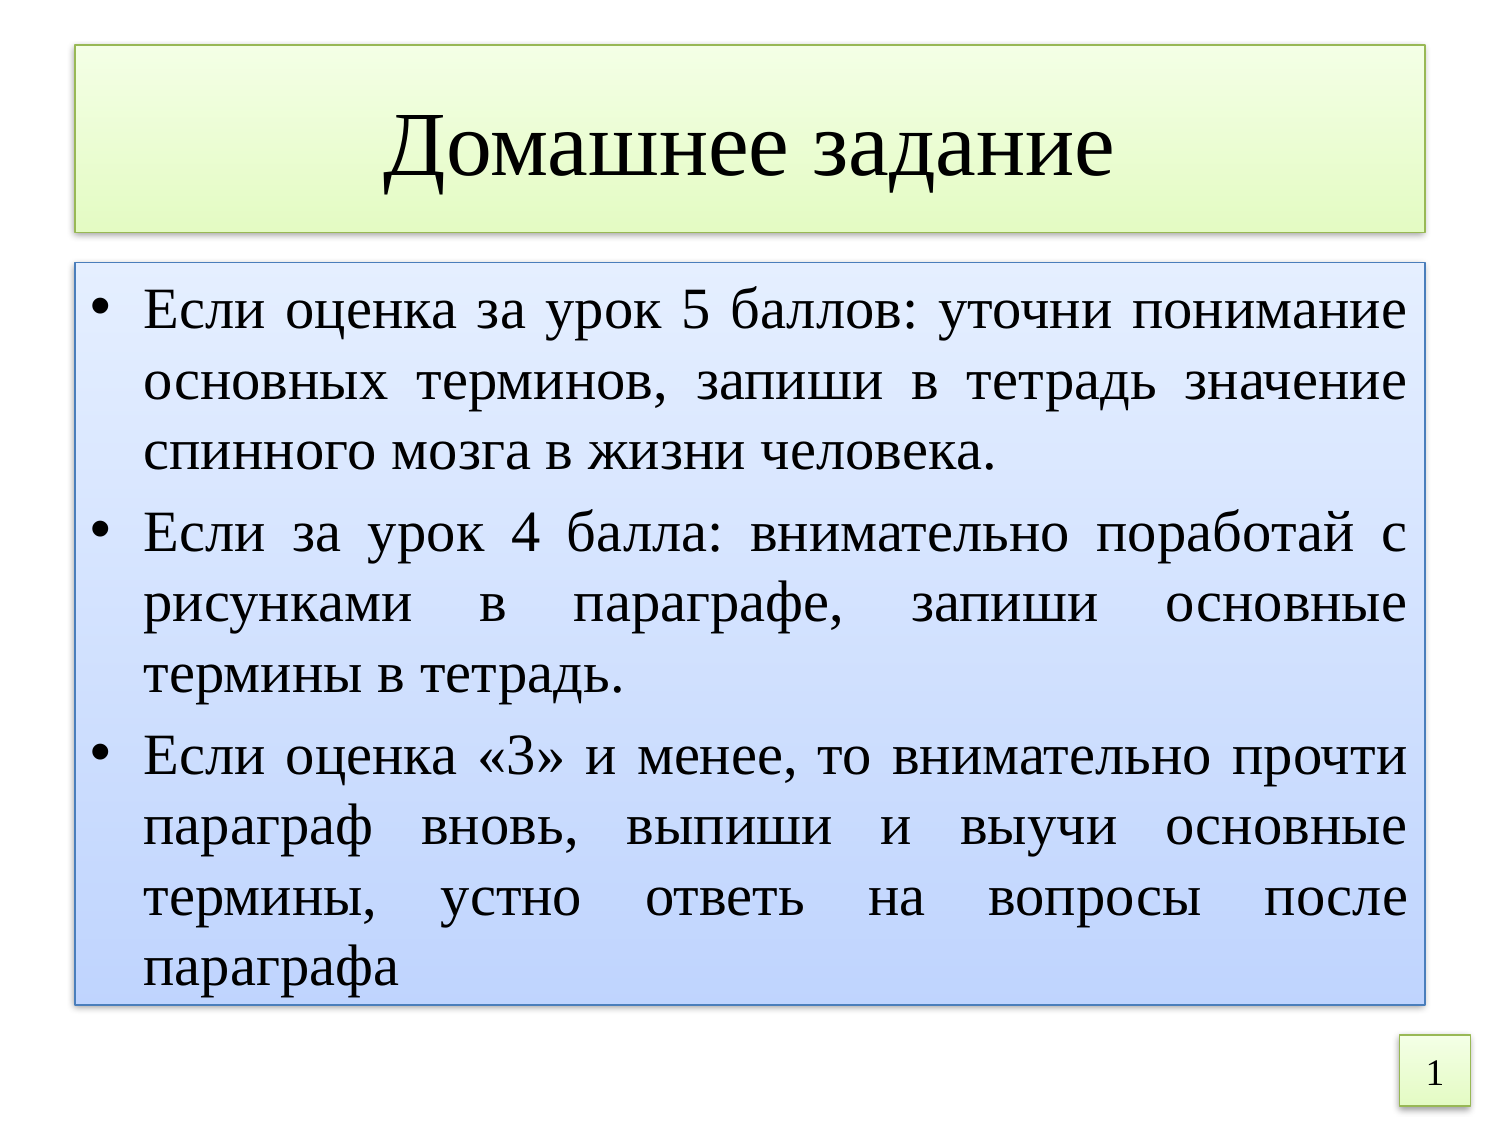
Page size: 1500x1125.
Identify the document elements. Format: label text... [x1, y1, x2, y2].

list Если оценка за урок 5 баллов: уточни понимание основных терминов, запиши в тетрадь значение спинного мозга в жизни человека. Если за урок 4 балла: внимательно поработай с рисунками в параграфе, запиши основные термины в тетрадь. Если оценка «3» и менее, то внимательно прочти параграф вновь, выпиши и выучи основные термины, устно ответь на вопросы после параграфа [74, 262, 1426, 1006]
text_box 1 [1399, 1034, 1471, 1107]
title Домашнее задание [74, 44, 1426, 233]
